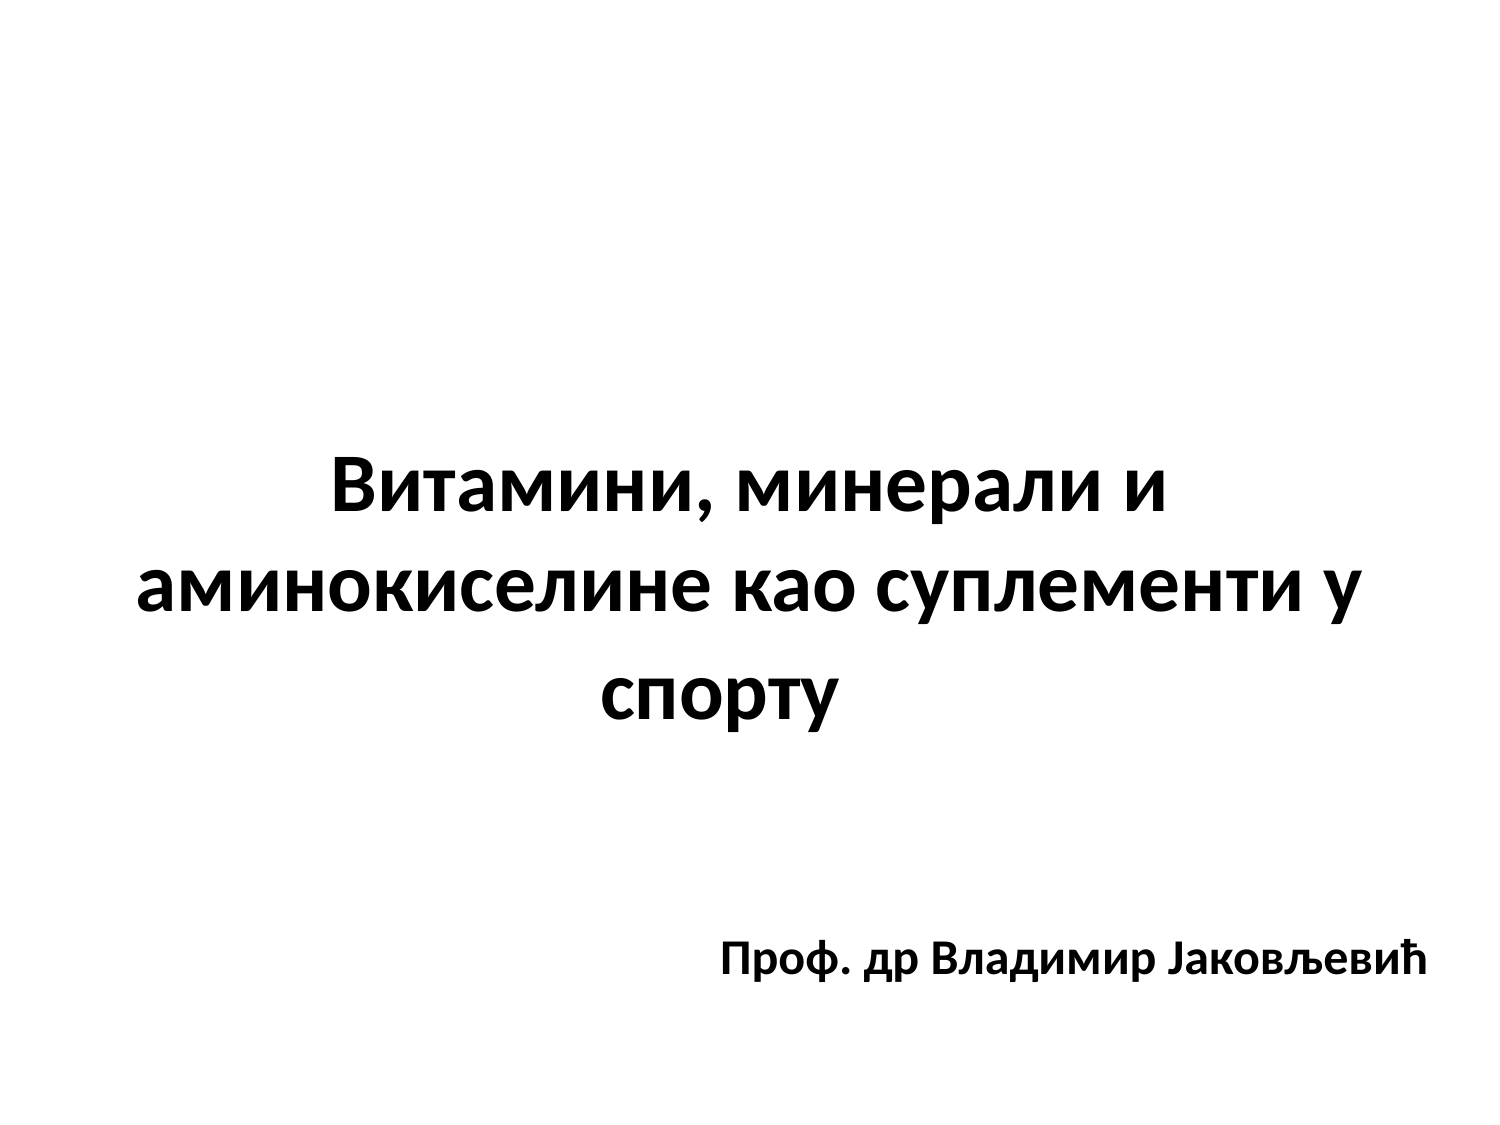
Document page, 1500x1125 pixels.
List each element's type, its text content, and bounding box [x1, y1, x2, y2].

subtitle Проф. др Владимир Јаковљевић [702, 916, 1446, 1087]
text_box Витамини, минерали и аминокиселине као суплементи у спорту [70, 420, 1430, 746]
